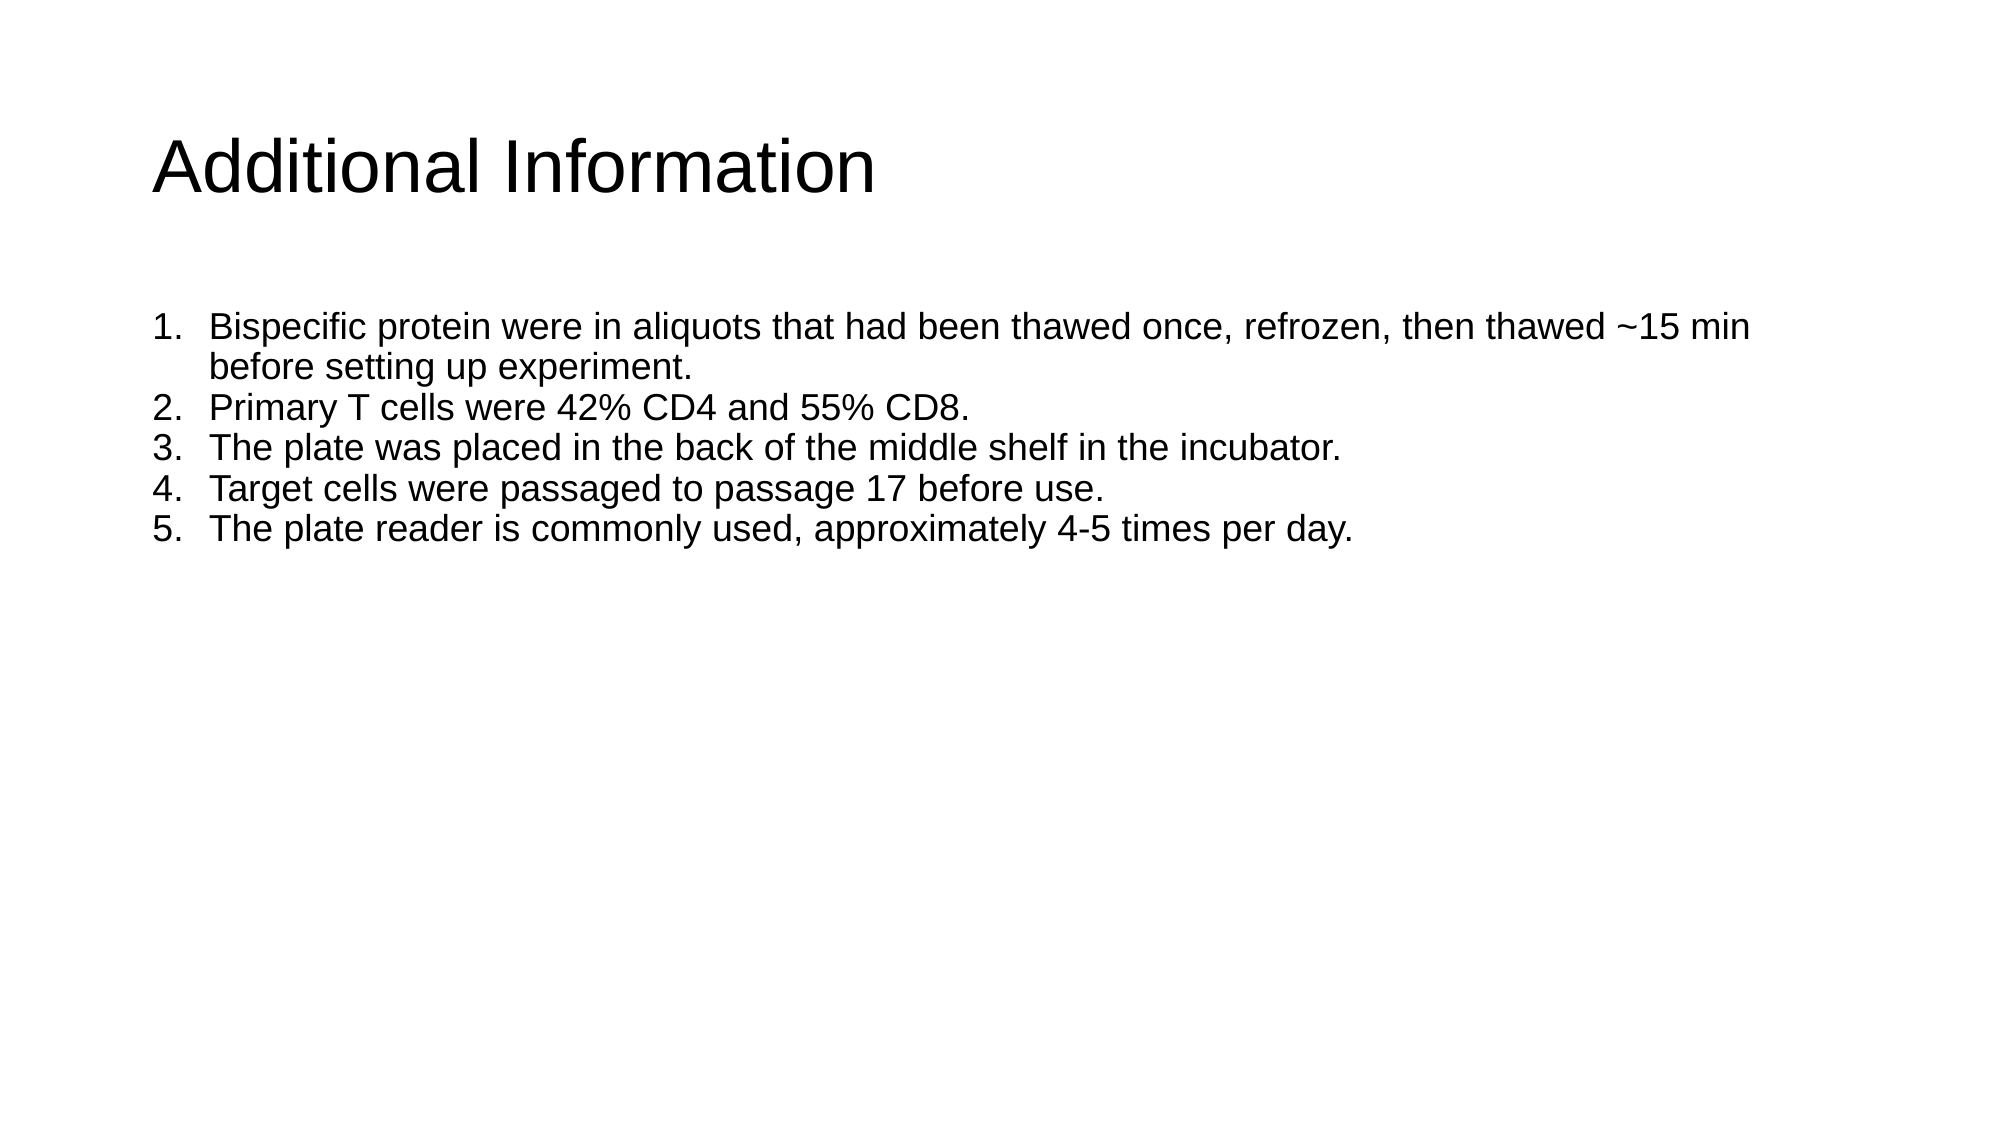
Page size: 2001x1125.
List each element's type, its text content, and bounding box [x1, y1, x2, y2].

list Bispecific protein were in aliquots that had been thawed once, refrozen, then thawed ~15 min before setting up experiment. Primary T cells were 42% CD4 and 55% CD8. The plate was placed in the back of the middle shelf in the incubator. Target cells were passaged to passage 17 before use. The plate reader is commonly used, approximately 4-5 times per day. [137, 299, 1863, 1014]
title Additional Information [137, 59, 1863, 278]
